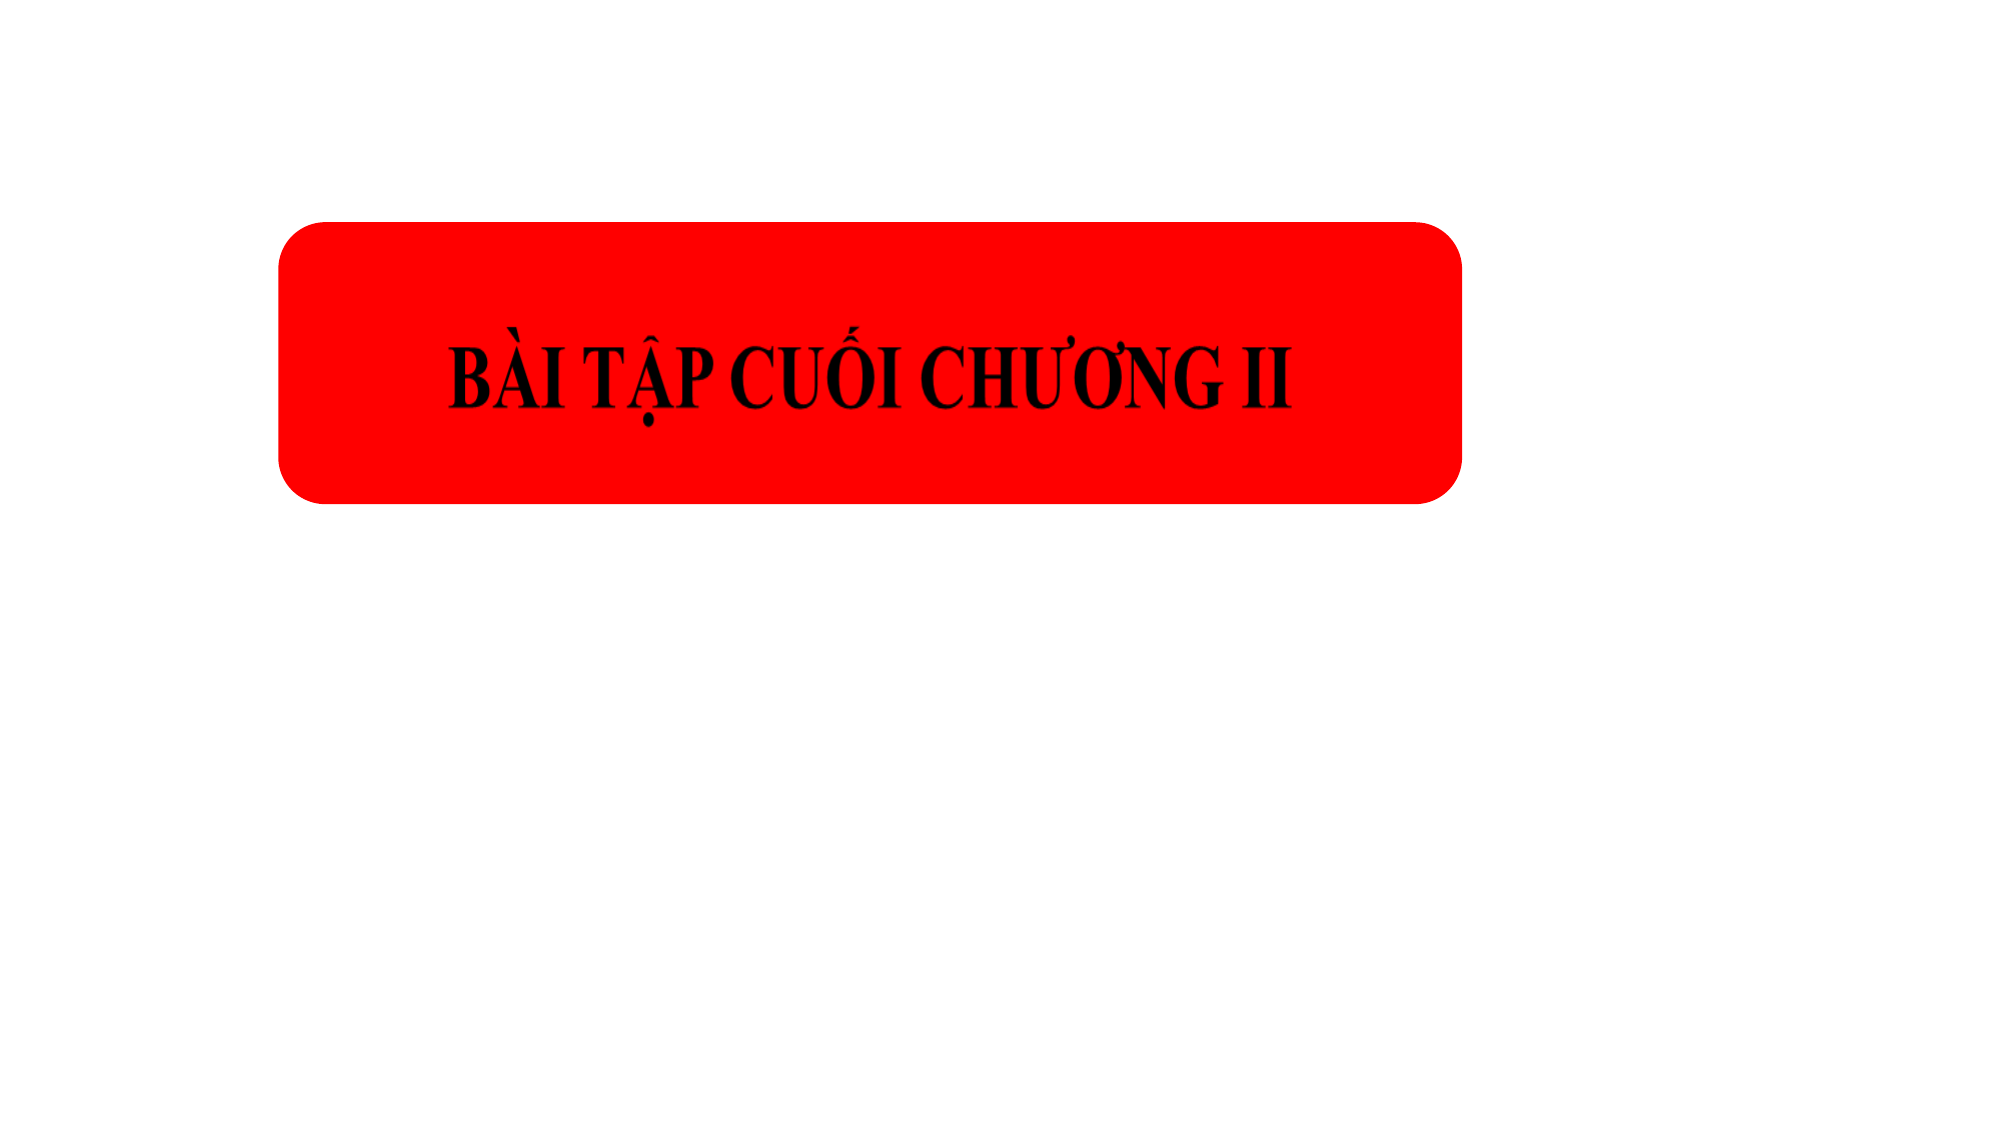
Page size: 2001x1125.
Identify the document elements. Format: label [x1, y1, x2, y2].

text_box [277, 221, 1463, 505]
picture [329, 292, 1411, 483]
